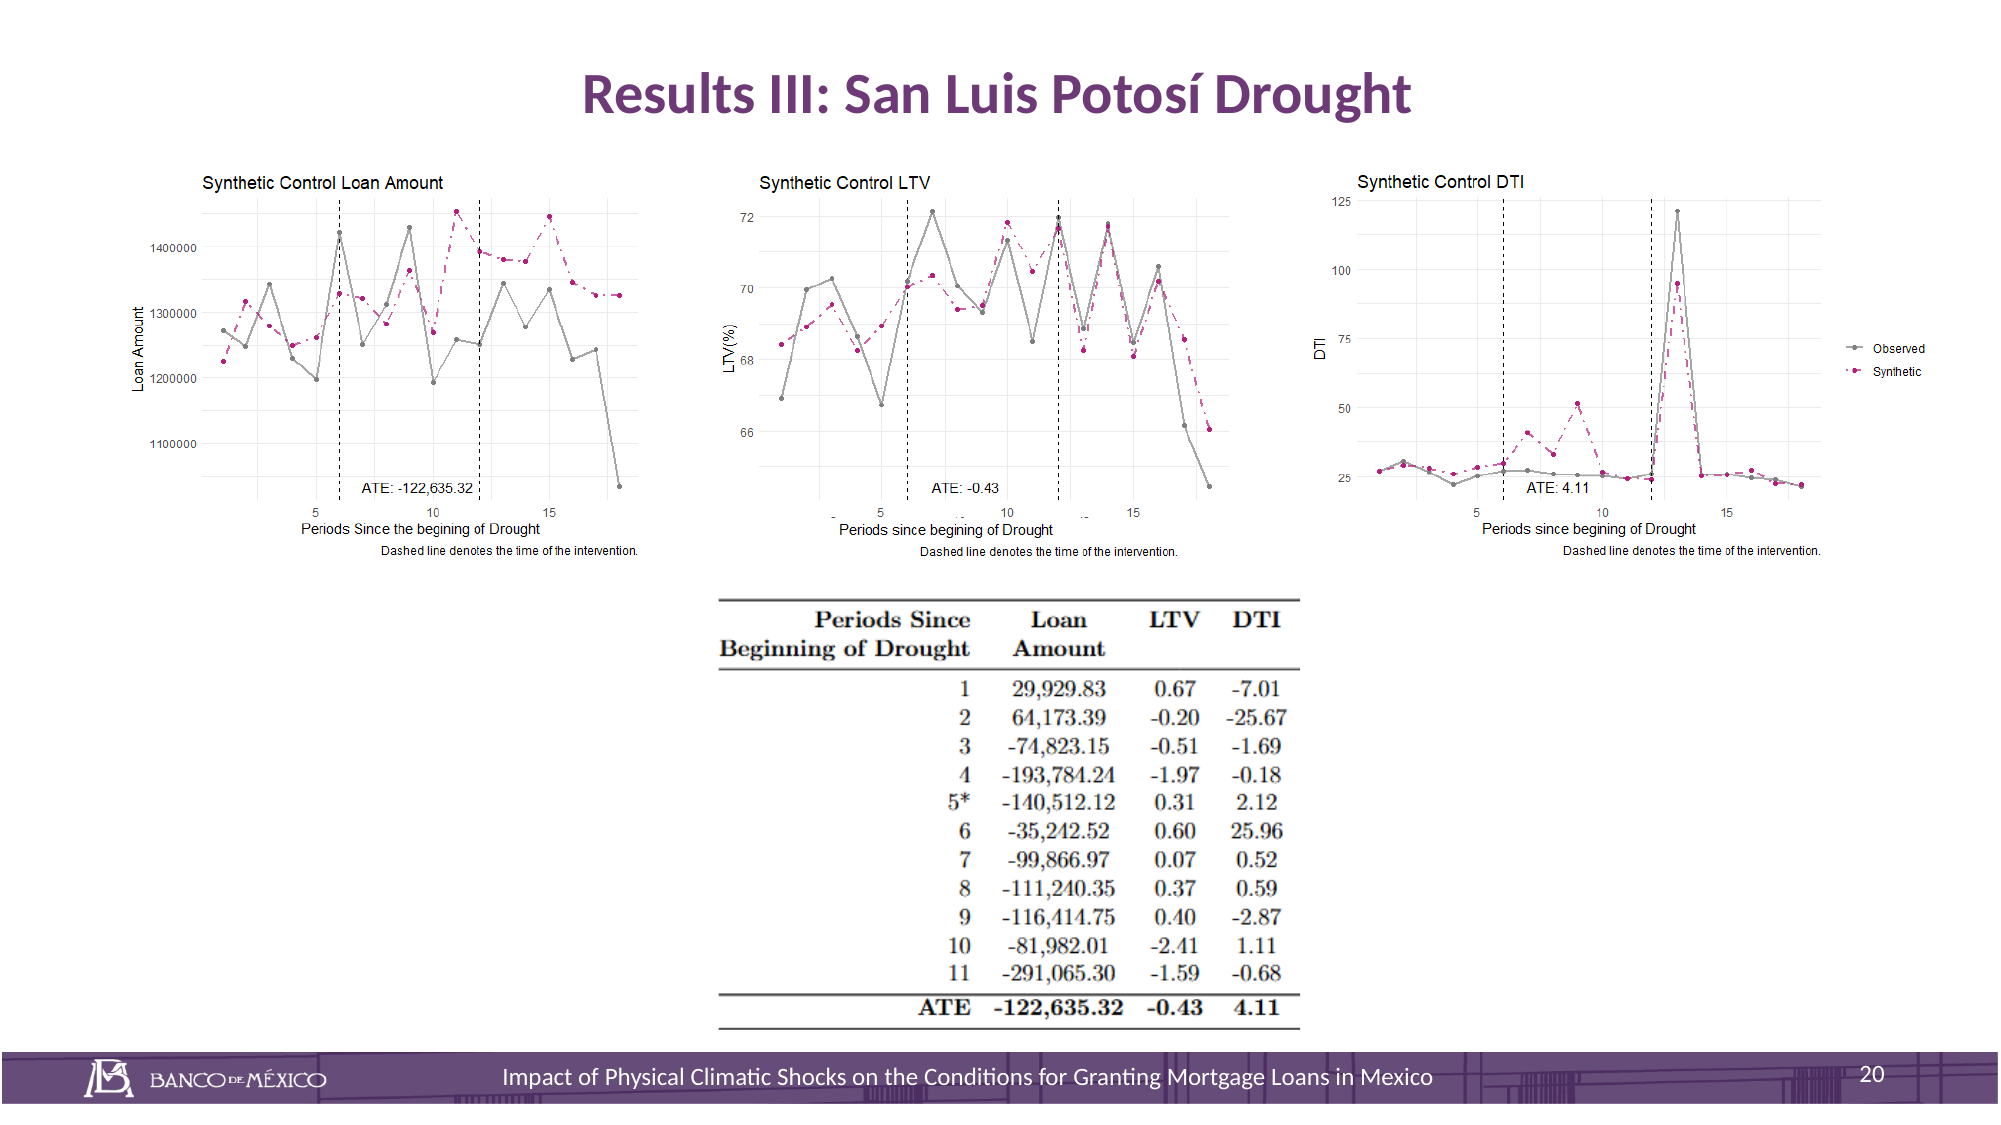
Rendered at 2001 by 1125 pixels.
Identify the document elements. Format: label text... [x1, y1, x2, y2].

picture [1305, 166, 1934, 563]
picture [662, 166, 1290, 564]
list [123, 166, 647, 563]
picture [2, 1052, 1433, 1104]
picture [1485, 1052, 1998, 1104]
title Results III: San Luis Potosí Drought [97, 30, 1898, 149]
text_box Impact of Physical Climatic Shocks on the Conditions for Granting Mortgage Loans in Mexico [452, 1060, 1485, 1121]
picture [699, 583, 1301, 1030]
slide_number 20 [1433, 1042, 1900, 1103]
